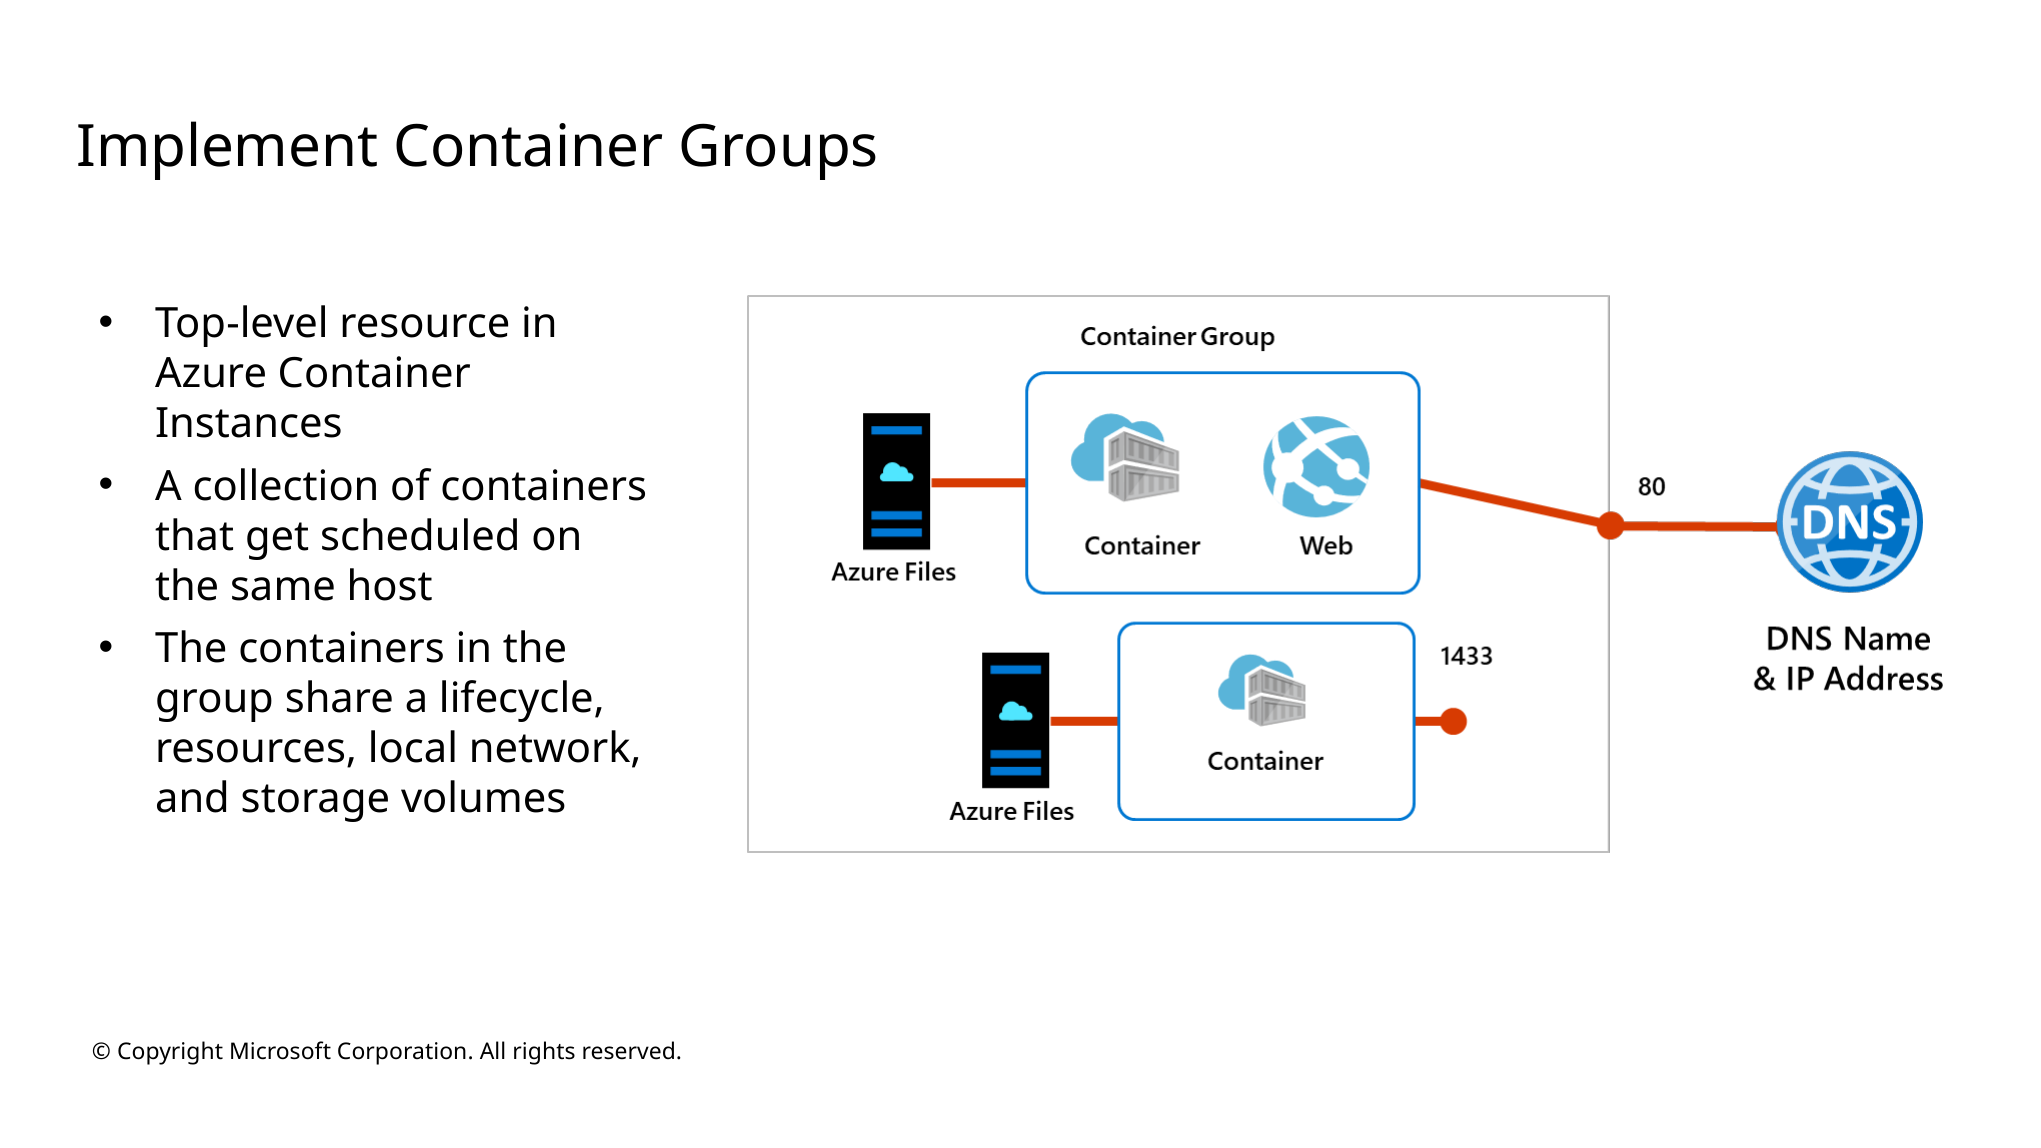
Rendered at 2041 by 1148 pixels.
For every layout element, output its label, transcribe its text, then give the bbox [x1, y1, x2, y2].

title Implement Container Groups [76, 93, 1968, 230]
picture [747, 294, 1965, 853]
text_box Top-level resource in Azure Container Instances A collection of containers that get scheduled on the same host The containers in the group share a lifecycle, resources, local network, and storage volumes [76, 280, 675, 982]
